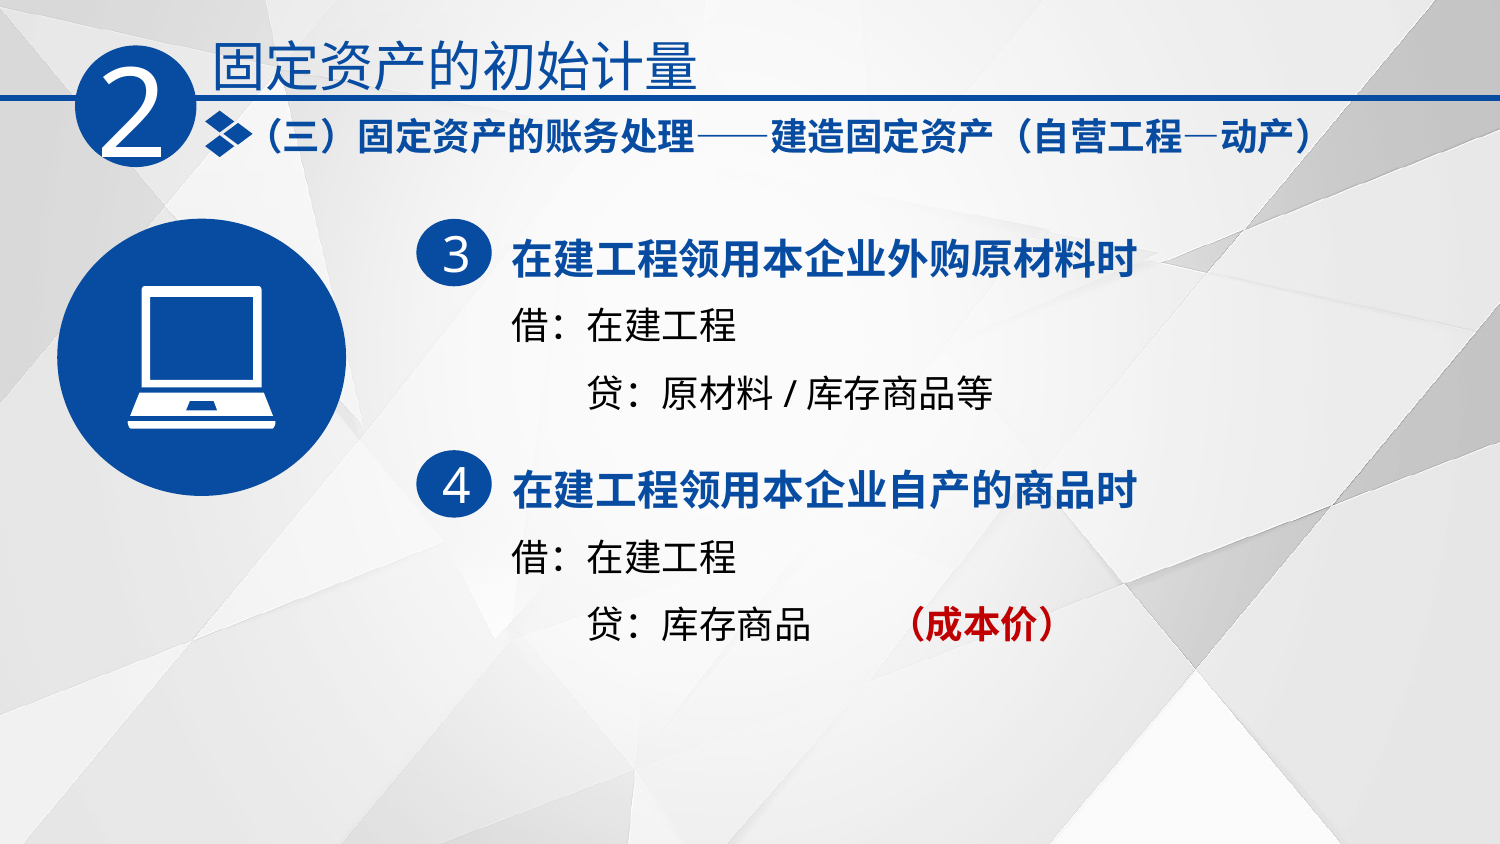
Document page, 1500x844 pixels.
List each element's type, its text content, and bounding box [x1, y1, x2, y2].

text_box [223, 126, 233, 142]
text_box [75, 74, 84, 97]
text_box [75, 107, 84, 138]
text_box 在建工程领用本企业自产的商品时 [497, 431, 1249, 522]
text_box 3 [416, 218, 492, 287]
text_box 固定资产的初始计量 [198, 37, 713, 92]
text_box 2 [84, 45, 203, 97]
text_box [205, 110, 233, 133]
text_box 借：在建工程 贷：原材料/库存商品等 [497, 272, 1460, 423]
text_box 在建工程领用本企业外购原材料时 [497, 200, 1217, 291]
picture [0, 101, 1500, 844]
text_box （三）固定资产的账务处理——建造固定资产（自营工程—动产） [233, 107, 1346, 164]
text_box 4 [416, 450, 492, 518]
text_box 借：在建工程 贷：库存商品 （成本价） [497, 504, 1460, 654]
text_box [56, 218, 347, 497]
text_box 2 [84, 107, 203, 171]
picture [0, 0, 1500, 95]
text_box [205, 135, 233, 158]
